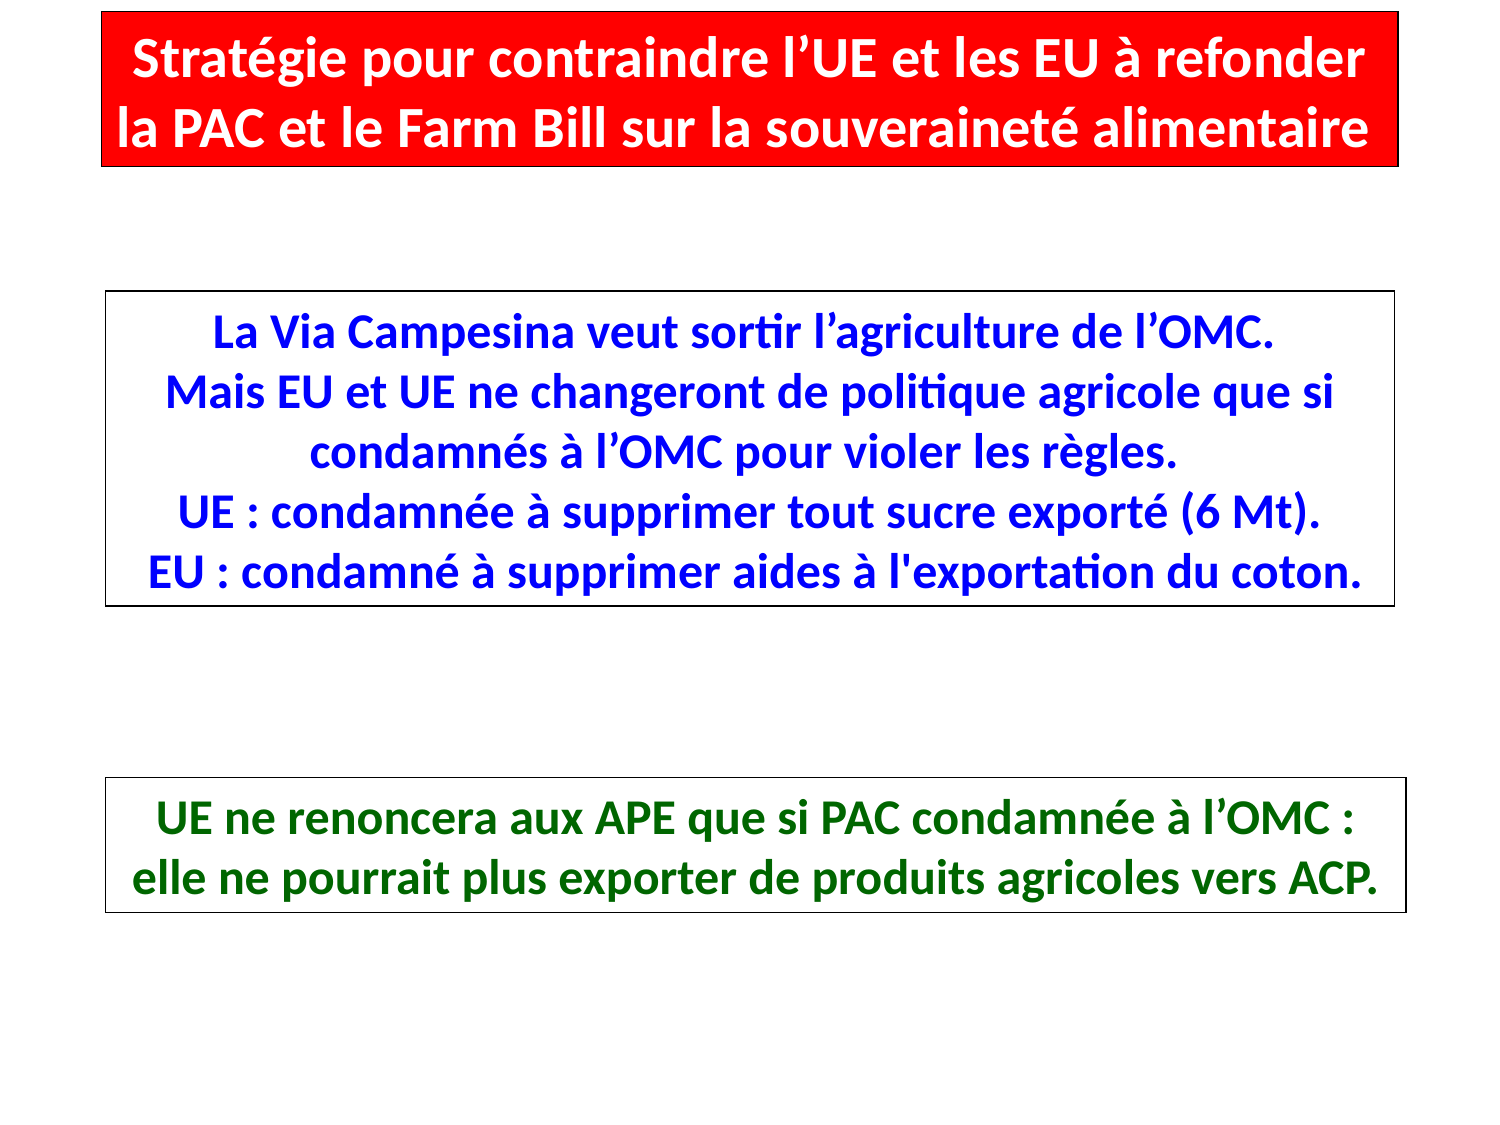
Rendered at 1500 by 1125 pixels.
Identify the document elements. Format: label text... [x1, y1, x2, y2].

text_box UE ne renoncera aux APE que si PAC condamnée à l’OMC : elle ne pourrait plus exporter de produits agricoles vers ACP. [105, 777, 1407, 913]
text_box La Via Campesina veut sortir l’agriculture de l’OMC. Mais EU et UE ne changeront de politique agricole que si condamnés à l’OMC pour violer les règles. UE : condamnée à supprimer tout sucre exporté (6 Mt). EU : condamné à supprimer aides à l'exportation du coton. [105, 291, 1395, 606]
text_box Stratégie pour contraindre l’UE et les EU à refonder la PAC et le Farm Bill sur la souveraineté alimentaire [101, 11, 1398, 167]
